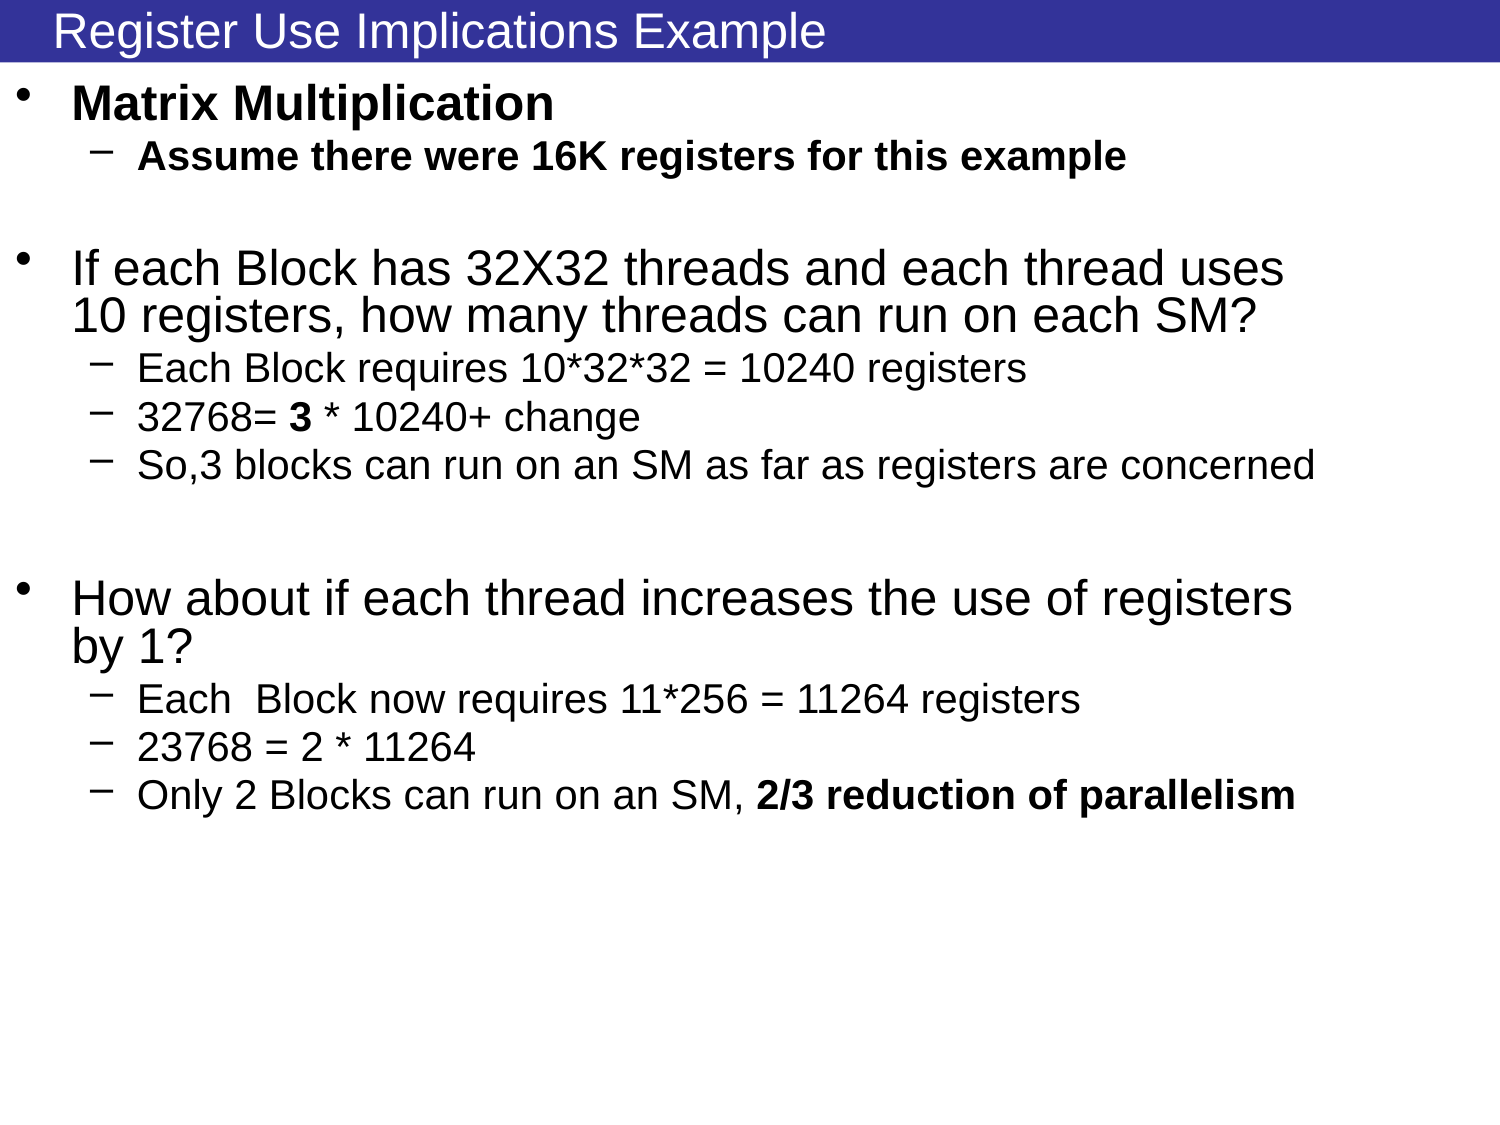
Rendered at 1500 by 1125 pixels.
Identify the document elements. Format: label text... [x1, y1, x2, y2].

title Register Use Implications Example [37, 7, 1426, 51]
list Matrix Multiplication Assume there were 16K registers for this example If each Block has 32X32 threads and each thread uses 10 registers, how many threads can run on each SM? Each Block requires 10*32*32 = 10240 registers 32768= 3 * 10240+ change So,3 blocks can run on an SM as far as registers are concerned How about if each thread increases the use of registers by 1? Each Block now requires 11*256 = 11264 registers 23768 = 2 * 11264 Only 2 Blocks can run on an SM, 2/3 reduction of parallelism [0, 74, 1363, 876]
